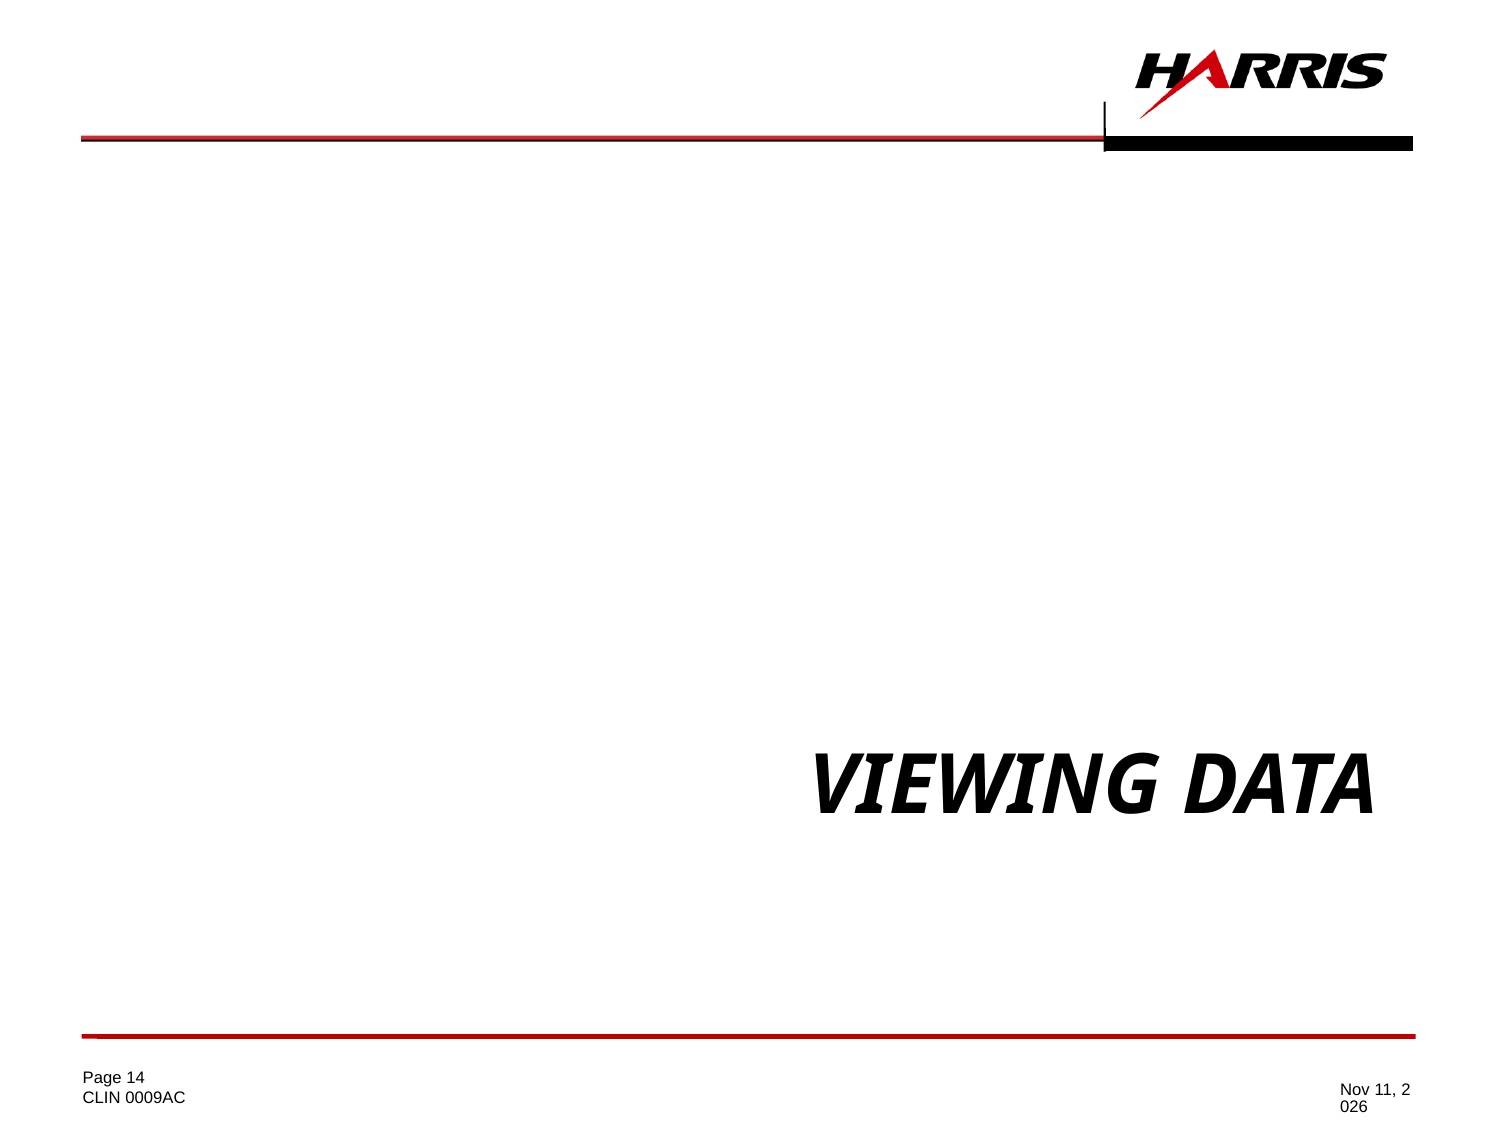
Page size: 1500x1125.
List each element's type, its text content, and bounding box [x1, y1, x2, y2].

title Viewing Data [118, 722, 1394, 947]
slide_number 10-Jul-15 [1324, 1066, 1435, 1111]
picture [1135, 49, 1387, 119]
